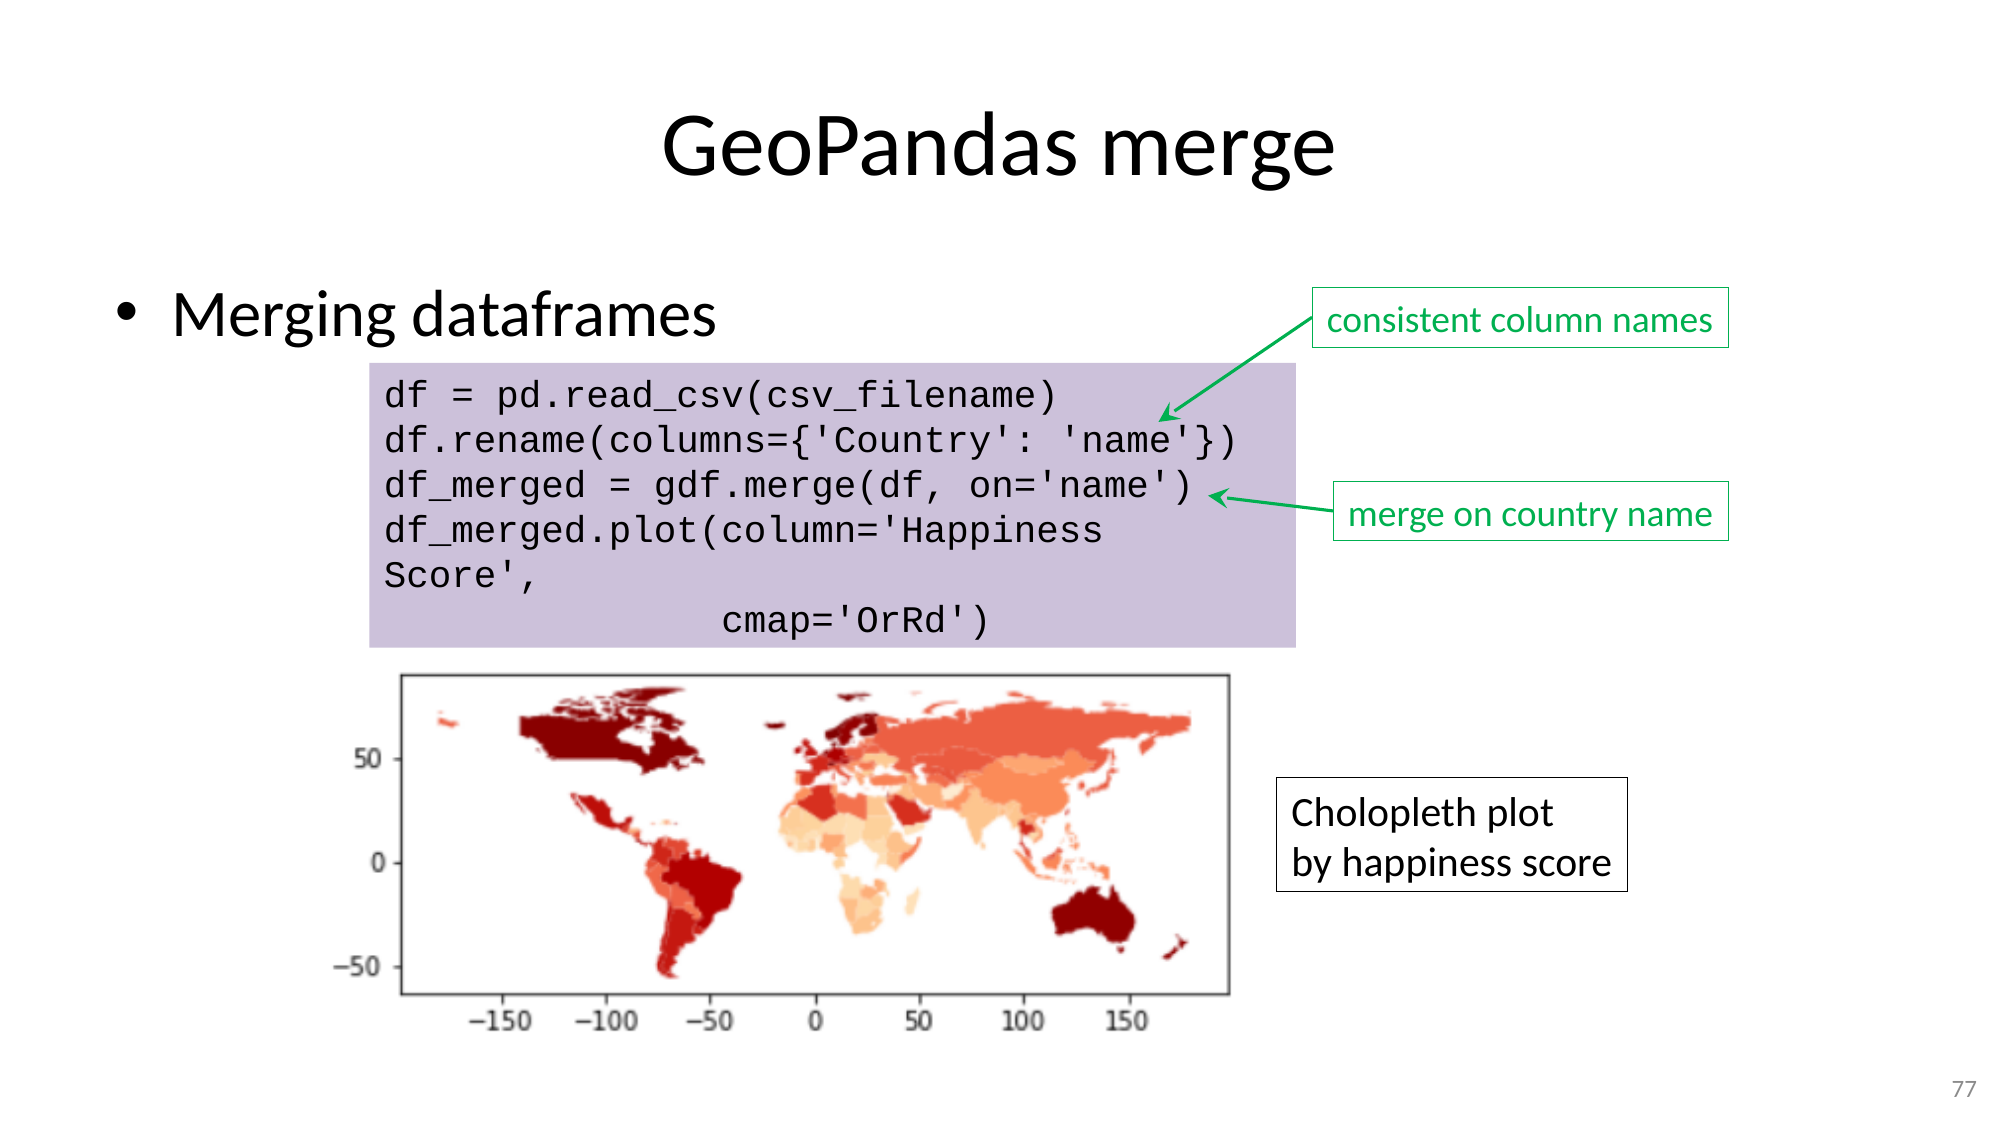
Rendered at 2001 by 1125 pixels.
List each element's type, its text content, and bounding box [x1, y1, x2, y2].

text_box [1158, 287, 1732, 423]
list Merging dataframes [99, 262, 1900, 1005]
text_box df = pd.read_csv(csv_filename) df.rename(columns={'Country': 'name'}) df_merged = gdf.merge(df, on='name') df_merged.plot(column='Happiness Score', cmap='OrRd') [369, 362, 1296, 648]
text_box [1207, 480, 1732, 542]
slide_number 77 [1525, 1057, 1993, 1118]
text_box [324, 663, 1630, 1051]
title GeoPandas merge [99, 45, 1900, 233]
